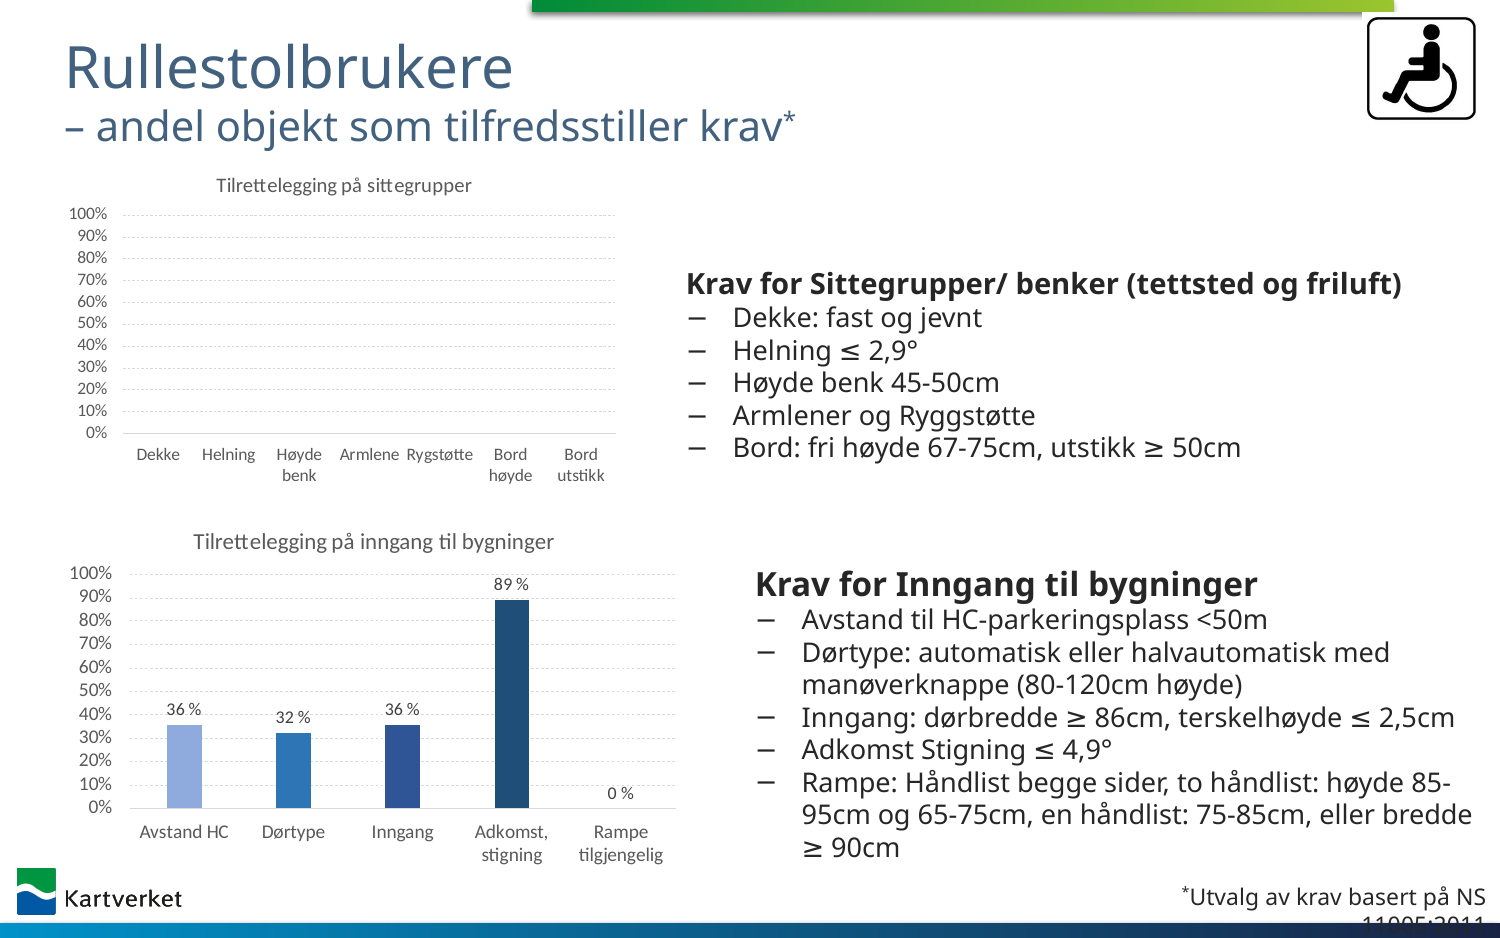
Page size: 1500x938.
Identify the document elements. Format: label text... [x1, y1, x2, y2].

text_box Krav for Sittegrupper/ benker (tettsted og friluft) Dekke: fast og jevnt Helning ≤ 2,9° Høyde benk 45-50cm Armlener og Ryggstøtte Bord: fri høyde 67-75cm, utstikk ≥ 50cm [670, 258, 1418, 471]
picture [1362, 12, 1481, 126]
text_box Rullestolbrukere – andel objekt som tilfredsstiller krav* [49, 25, 1431, 158]
picture [62, 166, 626, 492]
text_box *Utvalg av krav basert på NS 11005:2011 [1068, 873, 1500, 938]
picture [62, 520, 687, 874]
text_box Krav for Inngang til bygninger Avstand til HC-parkeringsplass <50m Dørtype: automatisk eller halvautomatisk med manøverknappe (80-120cm høyde) Inngang: dørbredde ≥ 86cm, terskelhøyde ≤ 2,5cm Adkomst Stigning ≤ 4,9° Rampe: Håndlist begge sider, to håndlist: høyde 85-95cm og 65-75cm, en håndlist: 75-85cm, eller bredde ≥ 90cm [740, 555, 1491, 870]
